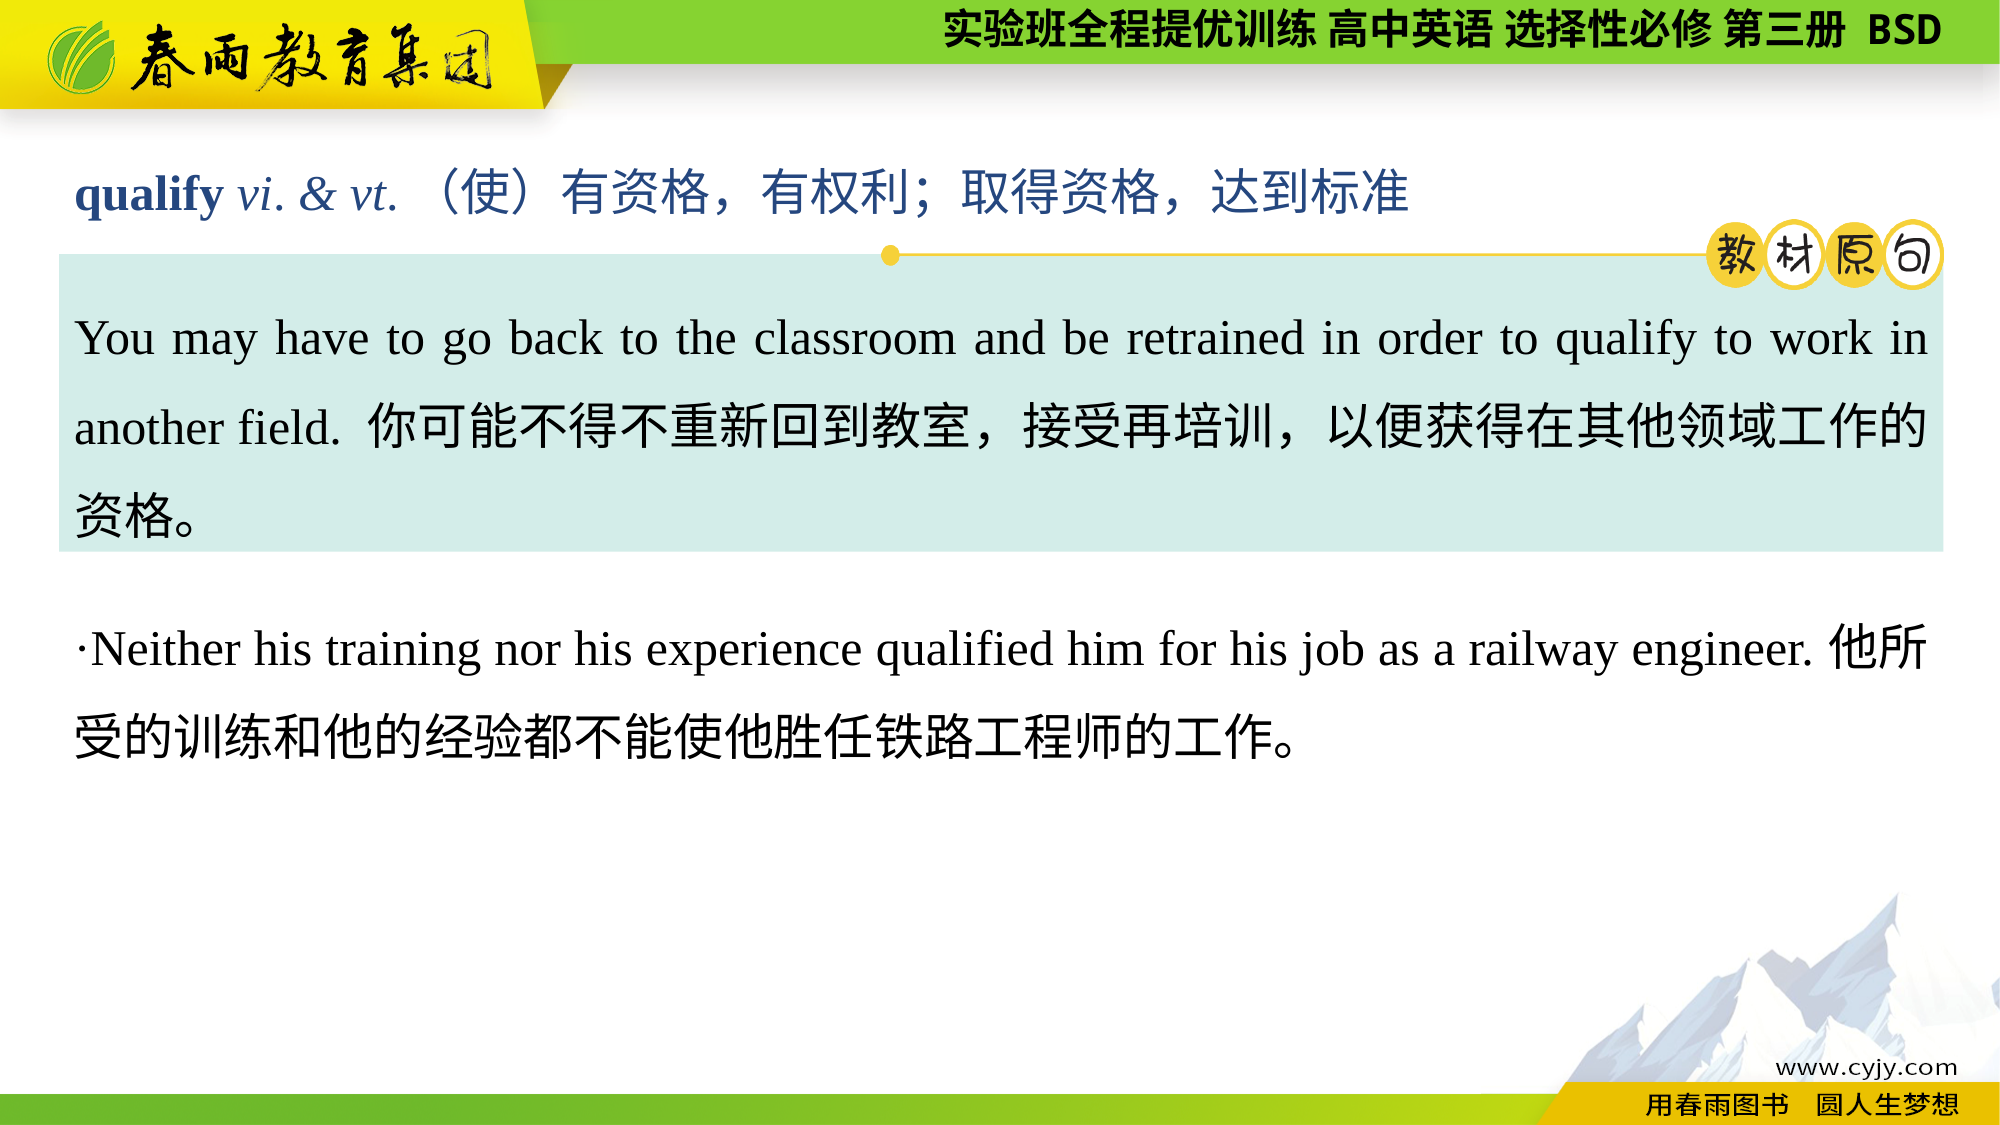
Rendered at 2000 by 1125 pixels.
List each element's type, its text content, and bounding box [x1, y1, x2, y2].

list qualify vi. & vt.（使）有资格，有权利；取得资格，达到标准 [59, 122, 1944, 217]
picture [0, 0, 2000, 1125]
text_box ·Neither his training nor his experience qualified him for his job as a railway engineer.他所受的训练和他的经验都不能使他胜任铁路工程师的工作。 [59, 578, 1944, 773]
text_box You may have to go back to the classroom and be retrained in order to qualify to work in another field. 你可能不得不重新回到教室，接受再培训，以便获得在其他领域工作的资格。 [59, 254, 1944, 552]
